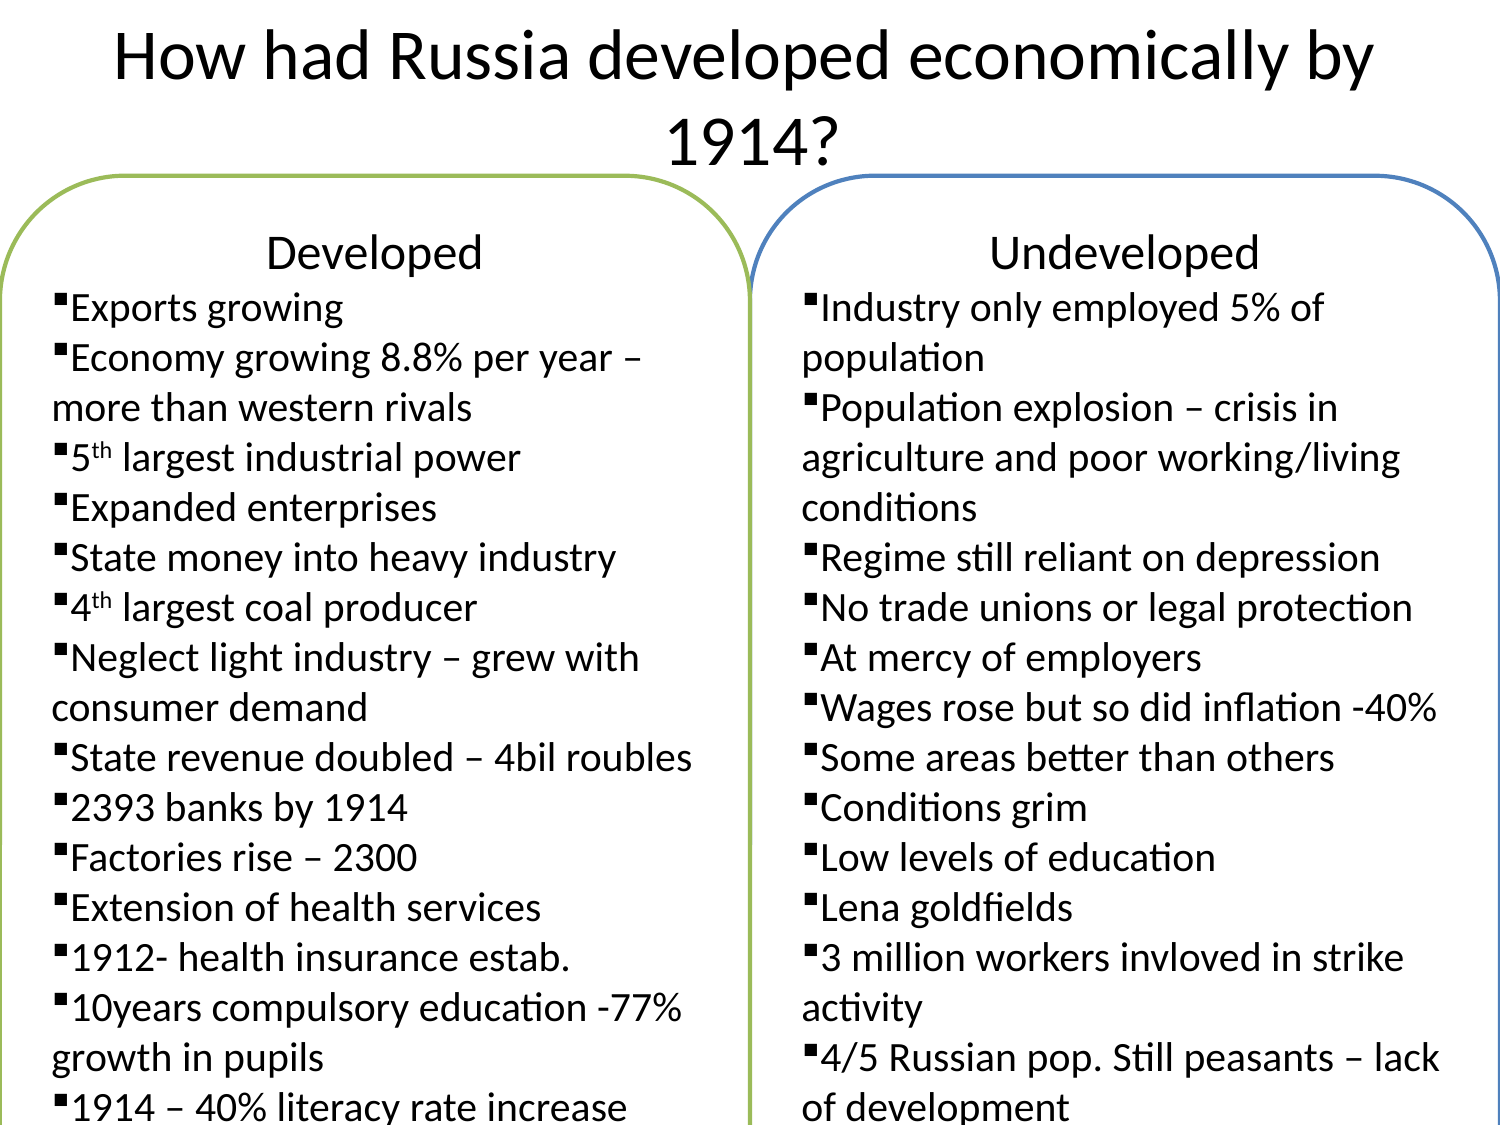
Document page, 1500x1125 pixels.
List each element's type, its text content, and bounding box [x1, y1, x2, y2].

text_box Undeveloped Industry only employed 5% of population Population explosion – crisis in agriculture and poor working/living conditions Regime still reliant on depression No trade unions or legal protection At mercy of employers Wages rose but so did inflation -40% Some areas better than others Conditions grim Low levels of education Lena goldfields 3 million workers invloved in strike activity 4/5 Russian pop. Still peasants – lack of development [750, 173, 1500, 1125]
text_box Developed Exports growing Economy growing 8.8% per year – more than western rivals 5th largest industrial power Expanded enterprises State money into heavy industry 4th largest coal producer Neglect light industry – grew with consumer demand State revenue doubled – 4bil roubles 2393 banks by 1914 Factories rise – 2300 Extension of health services 1912- health insurance estab. 10years compulsory education -77% growth in pupils 1914 – 40% literacy rate increase [0, 173, 753, 1125]
title How had Russia developed economically by 1914? [0, 0, 1500, 188]
